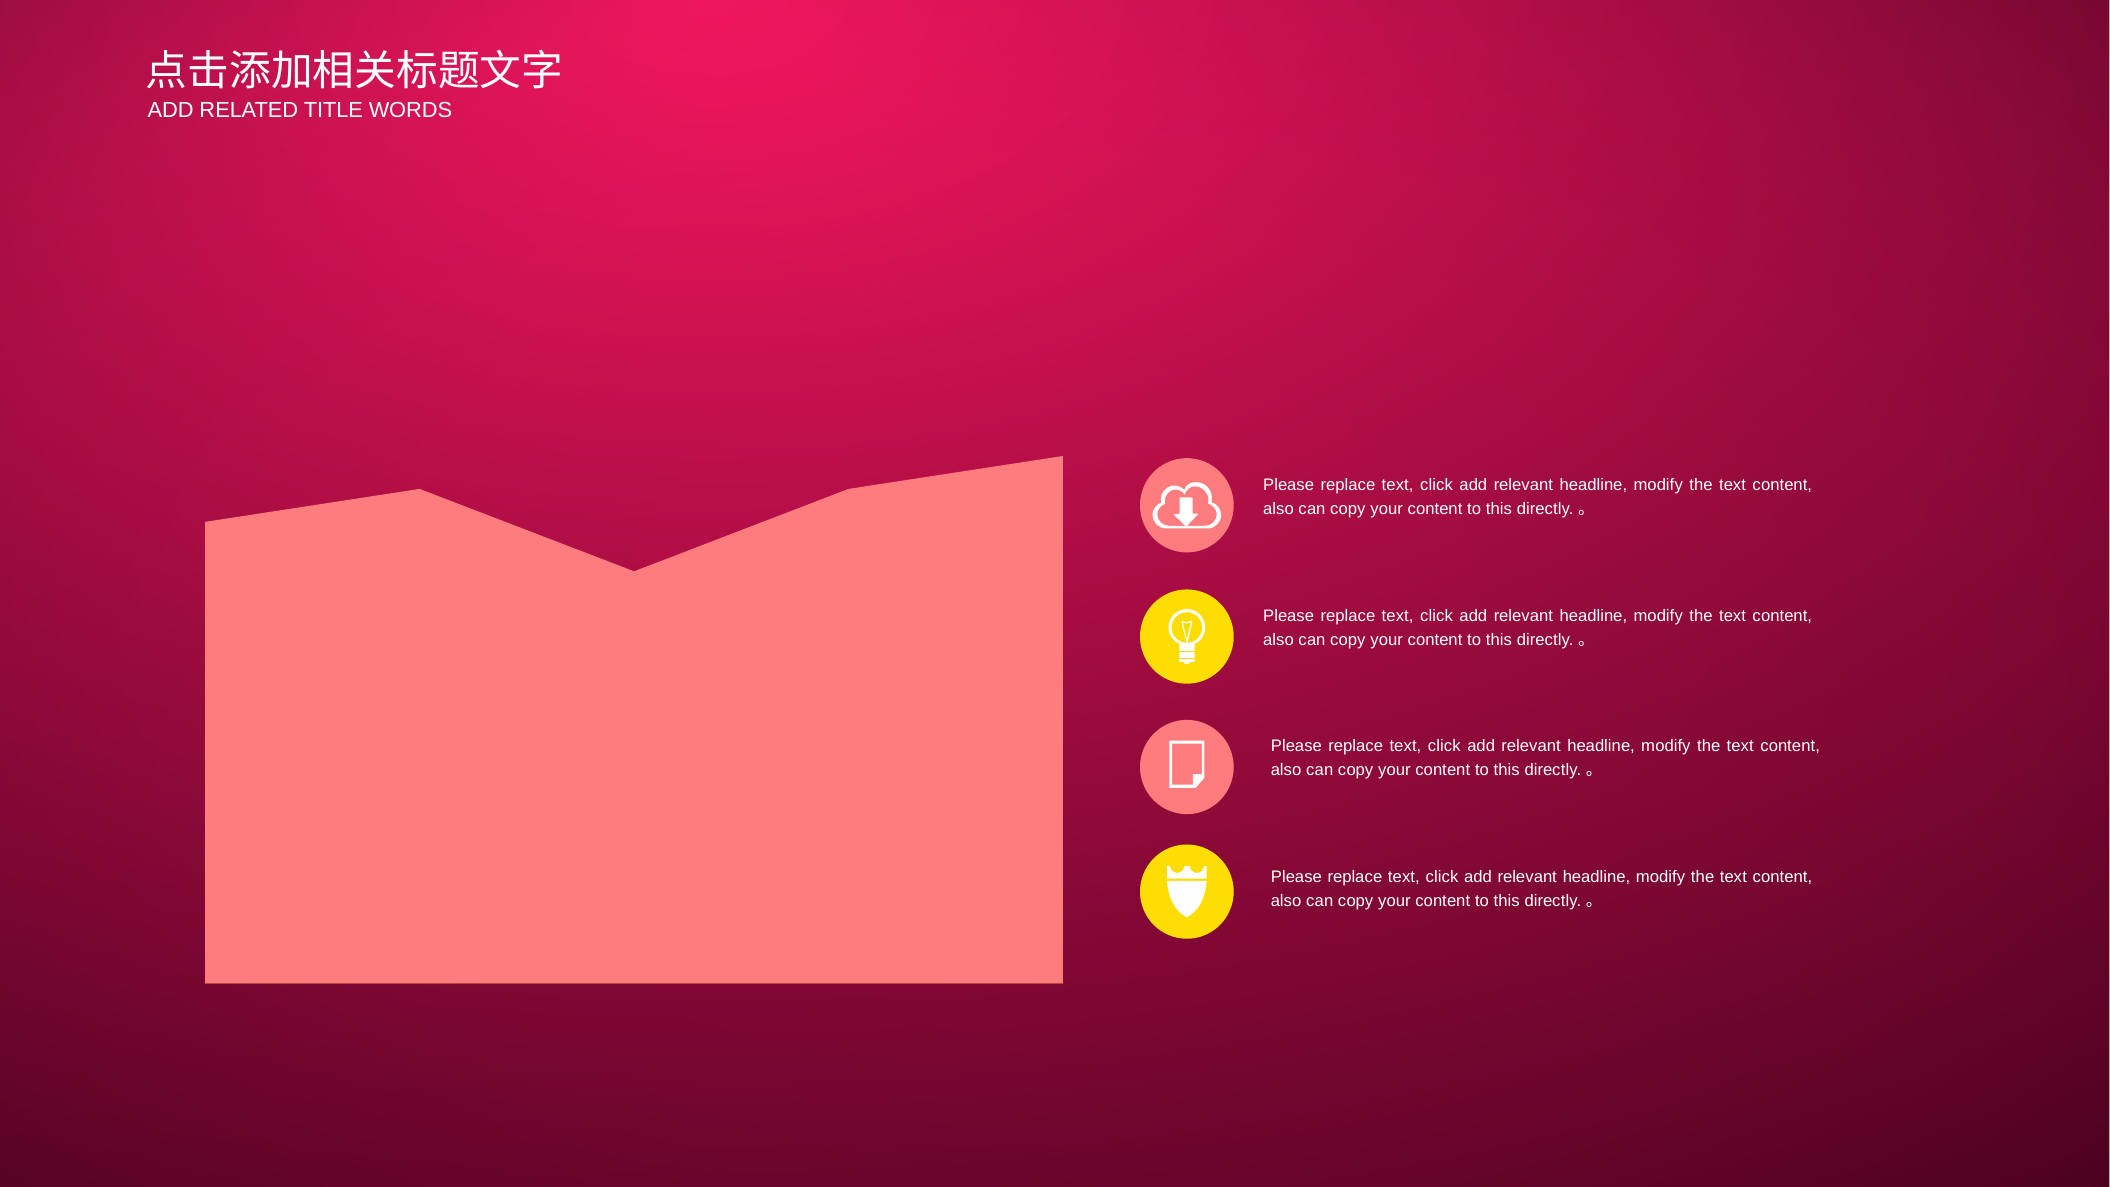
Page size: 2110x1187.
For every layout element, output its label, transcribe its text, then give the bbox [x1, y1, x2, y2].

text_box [1167, 865, 1207, 918]
text_box [1138, 718, 1235, 816]
text_box Please replace text, click add relevant headline, modify the text content, also can copy your content to this directly.。 [1255, 596, 1822, 653]
text_box [1138, 457, 1235, 554]
text_box Please replace text, click add relevant headline, modify the text content, also can copy your content to this directly.。 [1255, 466, 1822, 522]
text_box [1138, 588, 1235, 685]
picture [0, 0, 2110, 1187]
text_box ADD RELATED TITLE WORDS [147, 96, 453, 123]
text_box Please replace text, click add relevant headline, modify the text content, also can copy your content to this directly.。 [1262, 857, 1822, 914]
text_box 点击添加相关标题文字 [145, 43, 564, 95]
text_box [1168, 609, 1206, 664]
text_box [1138, 843, 1235, 940]
chart [187, 394, 1081, 996]
text_box Please replace text, click add relevant headline, modify the text content, also can copy your content to this directly.。 [1262, 727, 1829, 783]
text_box [1152, 482, 1222, 529]
text_box [1169, 740, 1205, 788]
